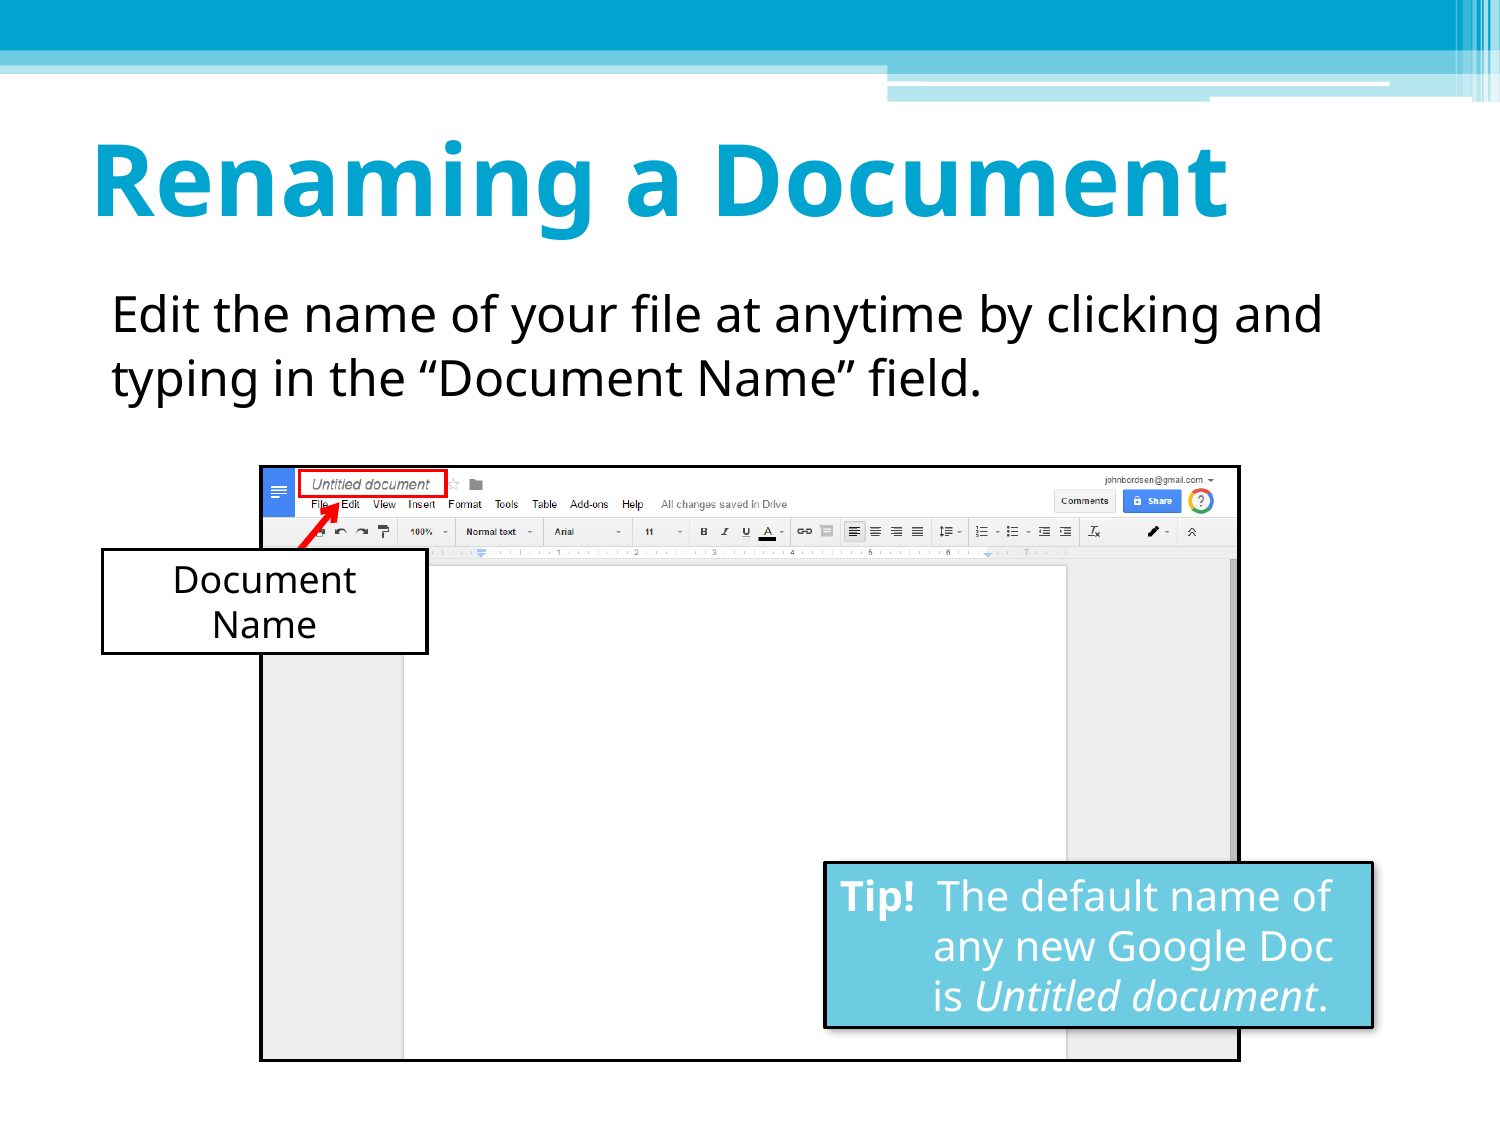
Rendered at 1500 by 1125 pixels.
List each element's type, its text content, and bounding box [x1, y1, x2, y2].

text_box Tip! The default name of any new Google Doc is Untitled document. [1238, 862, 1373, 1028]
title Renaming a Document [75, 90, 1418, 263]
text_box Document Name [102, 549, 262, 654]
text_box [276, 502, 340, 578]
list Edit the name of your file at anytime by clicking and typing in the “Document Name” field. [75, 275, 1418, 488]
picture [262, 468, 1238, 1059]
